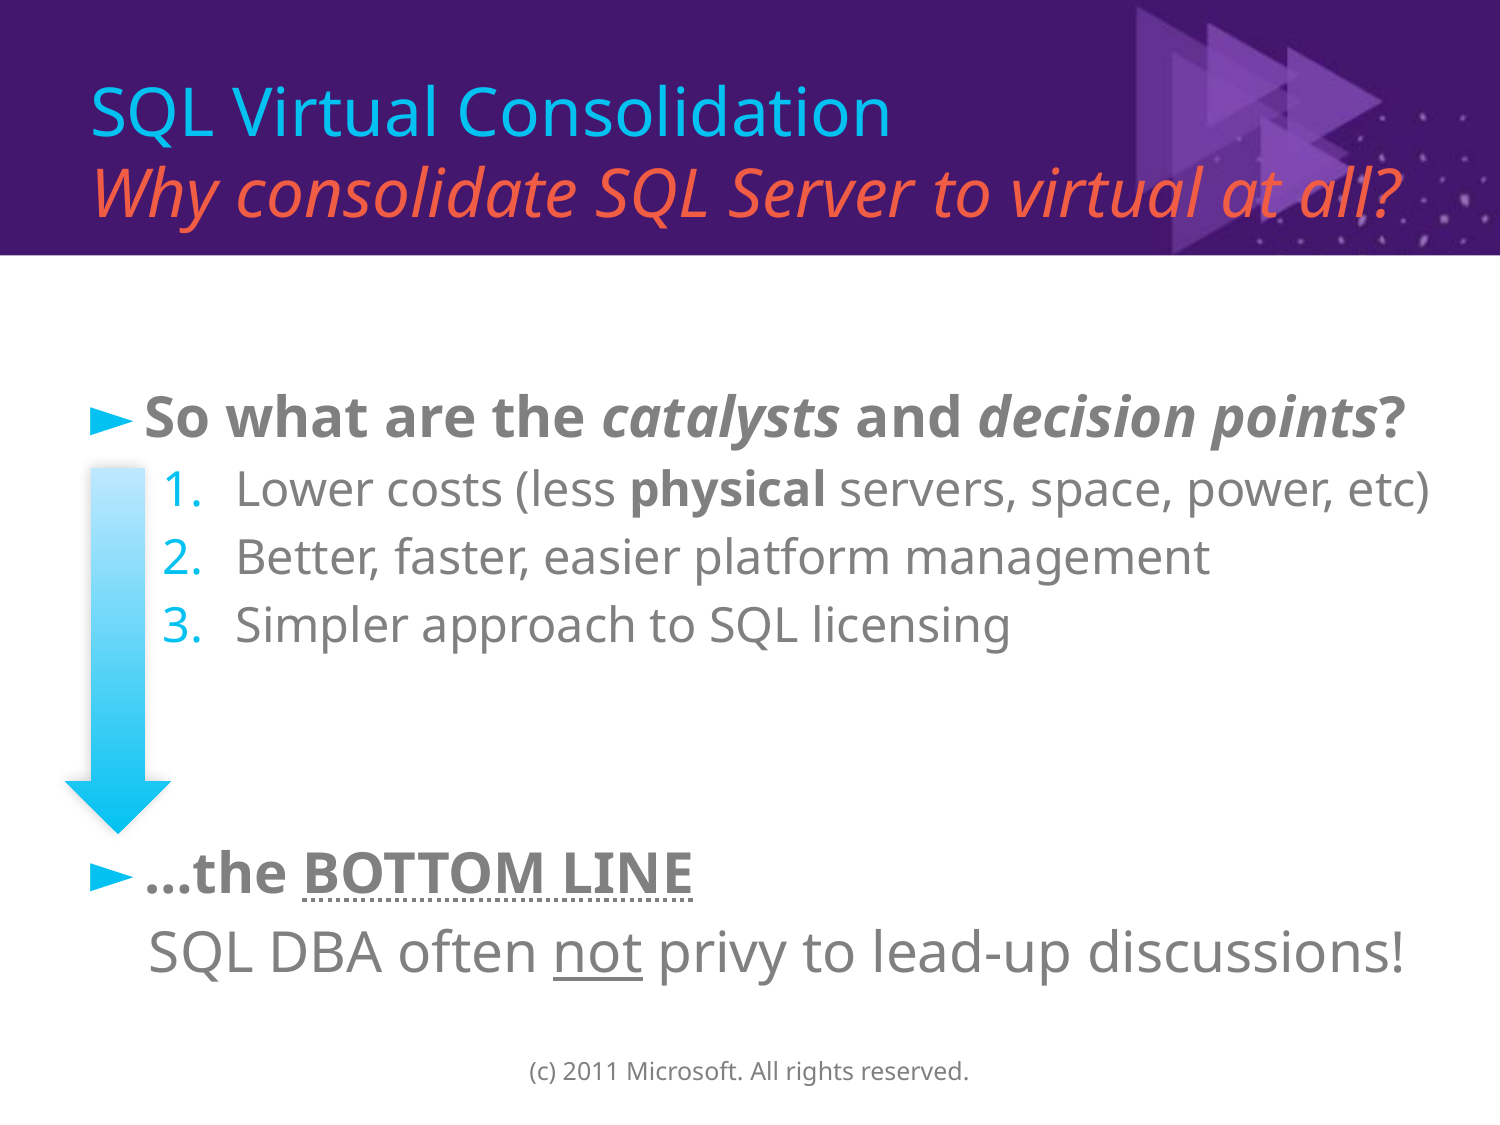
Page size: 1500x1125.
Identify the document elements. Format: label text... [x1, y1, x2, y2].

list So what are the catalysts and decision points? Lower costs (less physical servers, space, power, etc) Better, faster, easier platform management Simpler approach to SQL licensing …the BOTTOM LINE SQL DBA often not privy to lead-up discussions! [75, 373, 1459, 1005]
text_box [62, 465, 174, 837]
picture [0, 0, 1500, 255]
title SQL Virtual Consolidation Why consolidate SQL Server to virtual at all? [75, 56, 1425, 244]
footer (c) 2011 Microsoft. All rights reserved. [512, 1042, 988, 1103]
